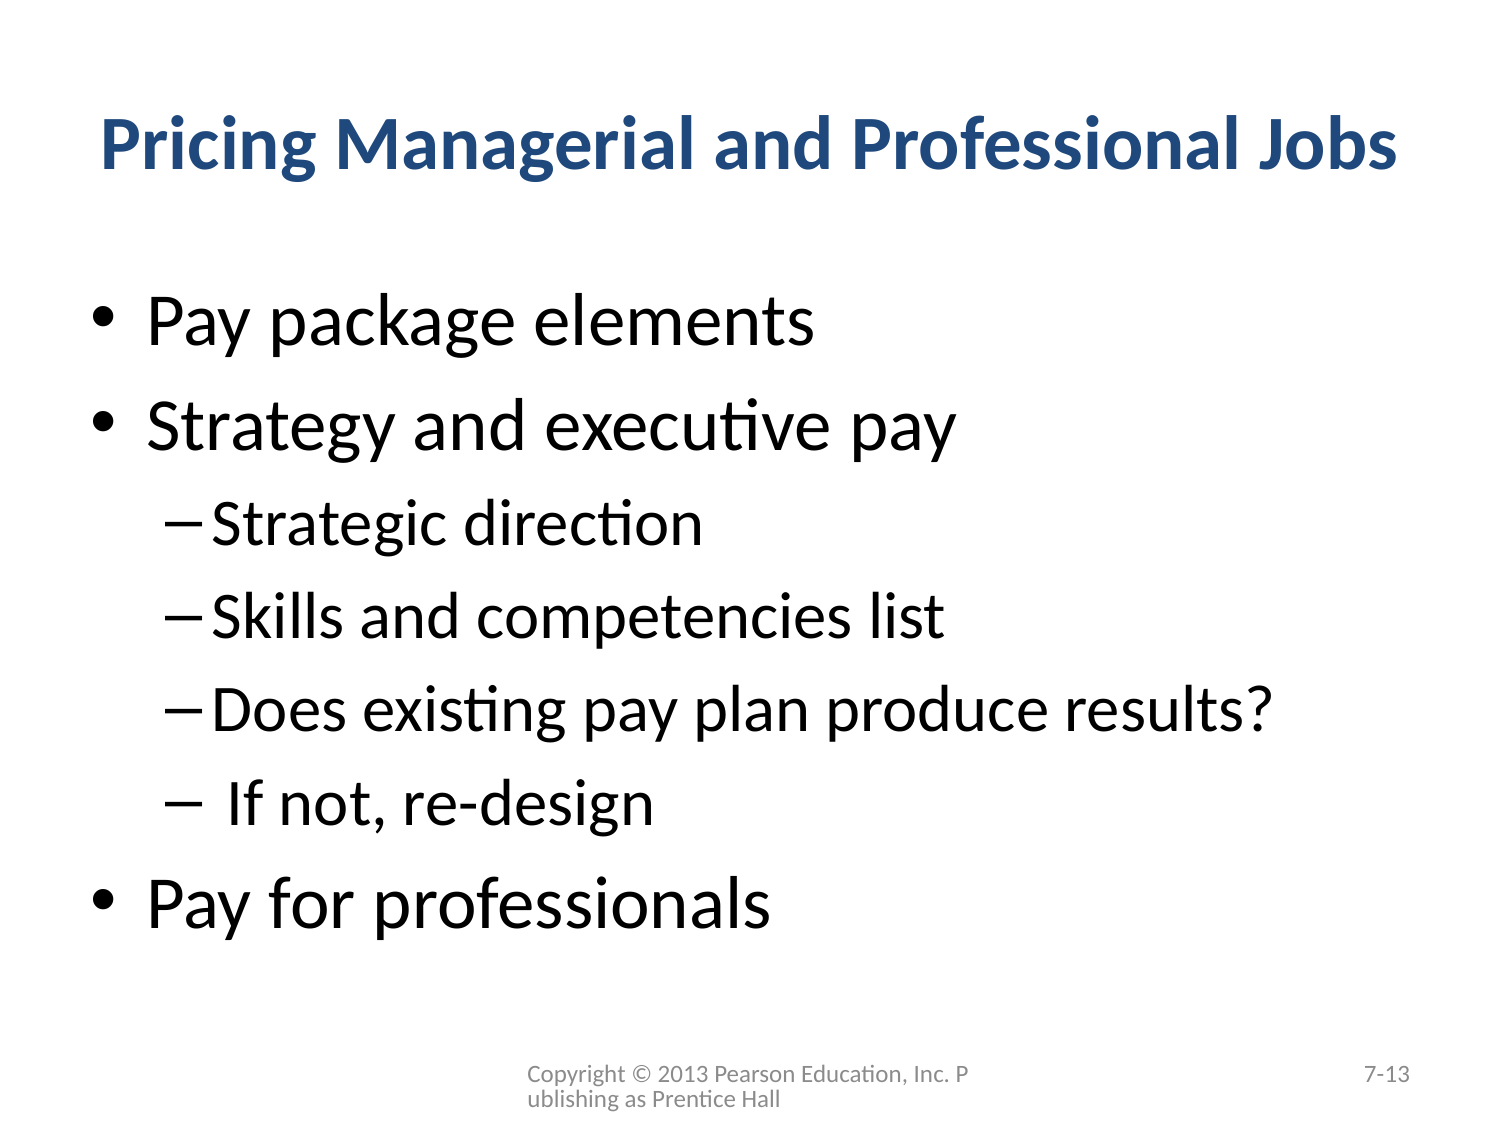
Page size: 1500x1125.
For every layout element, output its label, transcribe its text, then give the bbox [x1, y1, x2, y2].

footer Copyright © 2013 Pearson Education, Inc. Publishing as Prentice Hall [512, 1042, 988, 1103]
title Pricing Managerial and Professional Jobs [75, 45, 1425, 233]
slide_number 7-13 [1074, 1042, 1425, 1103]
list Pay package elements Strategy and executive pay Strategic direction Skills and competencies list Does existing pay plan produce results? If not, re-design Pay for professionals [75, 262, 1425, 1005]
